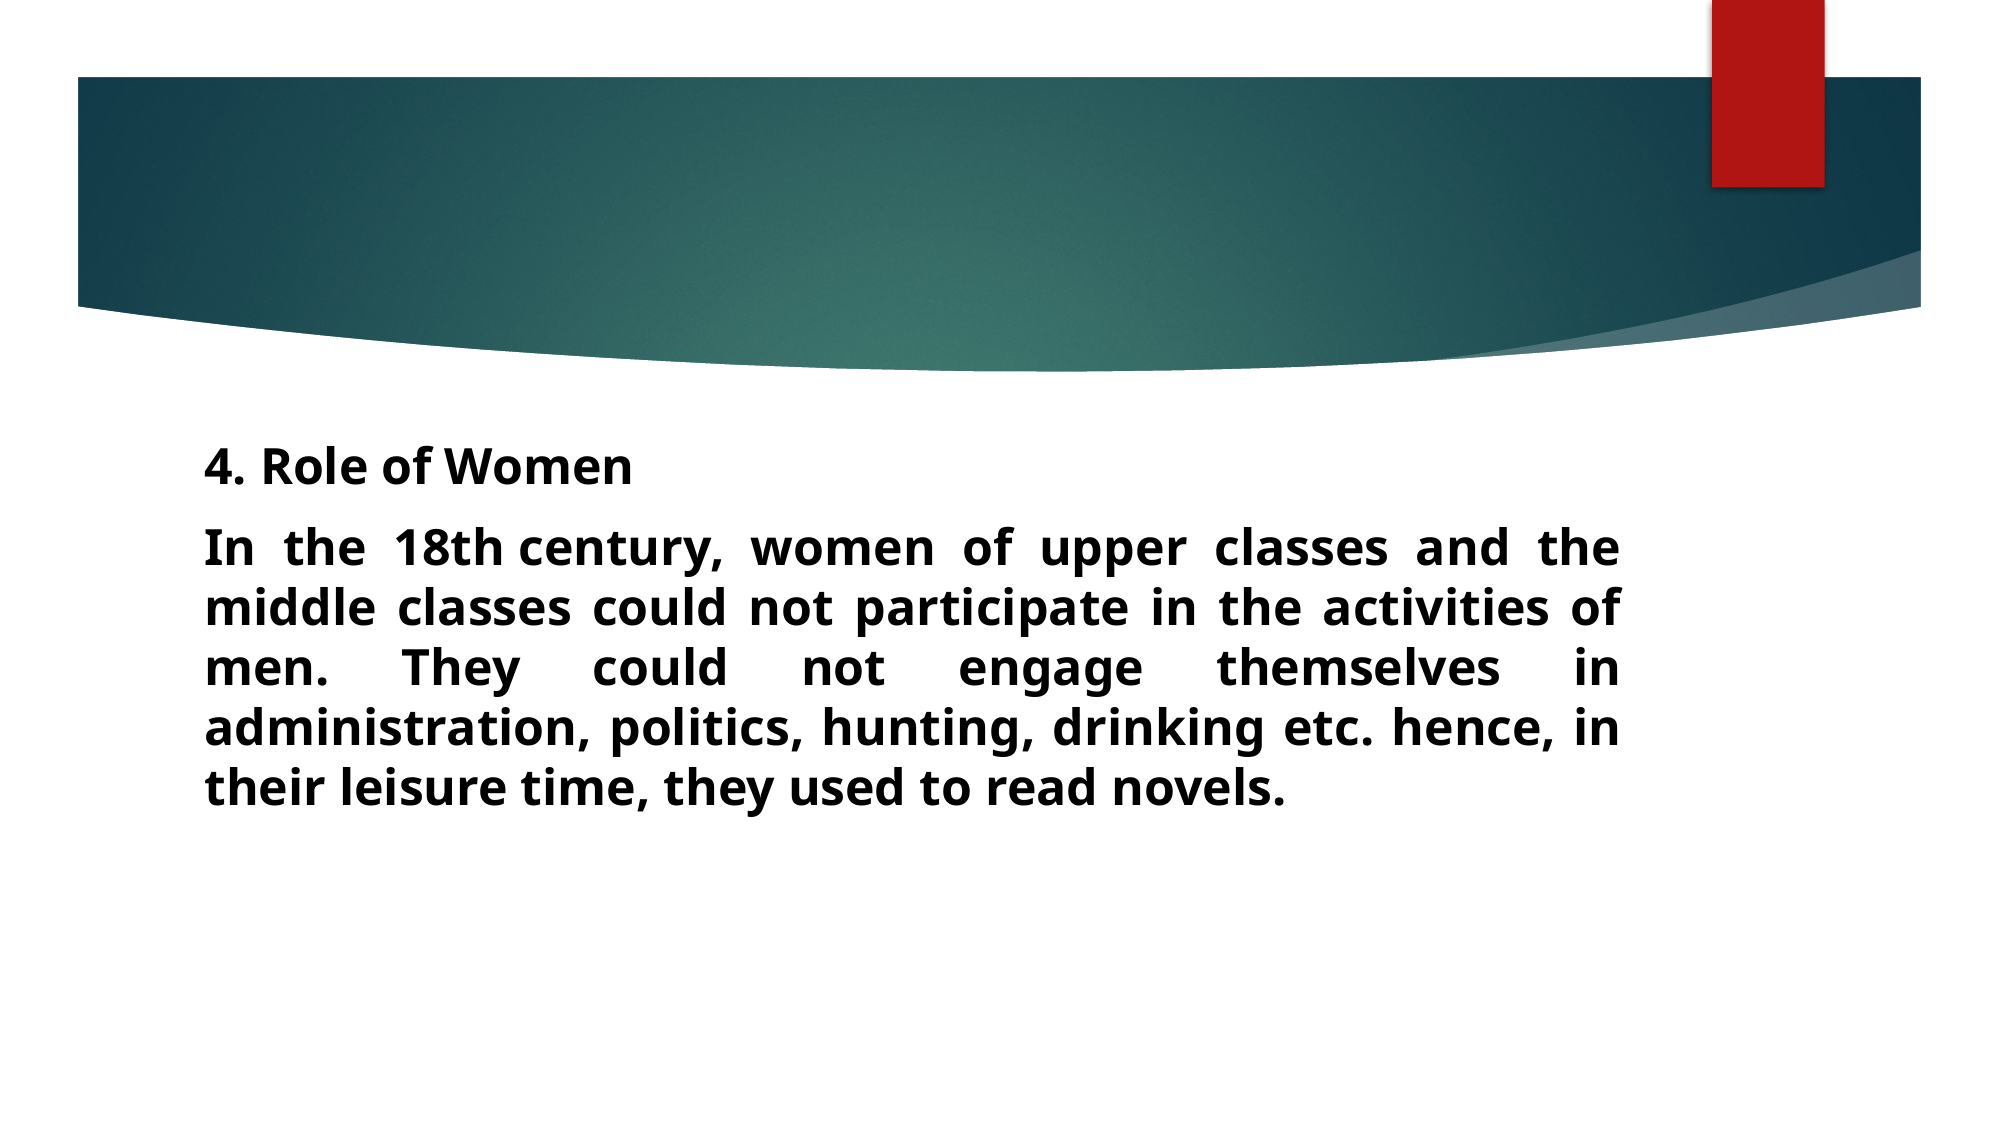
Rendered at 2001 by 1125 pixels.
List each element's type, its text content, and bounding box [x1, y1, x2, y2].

list 4. Role of Women In the 18th century, women of upper classes and the middle classes could not participate in the activities of men. They could not engage themselves in administration, politics, hunting, drinking etc. hence, in their leisure time, they used to read novels. [189, 427, 1638, 988]
